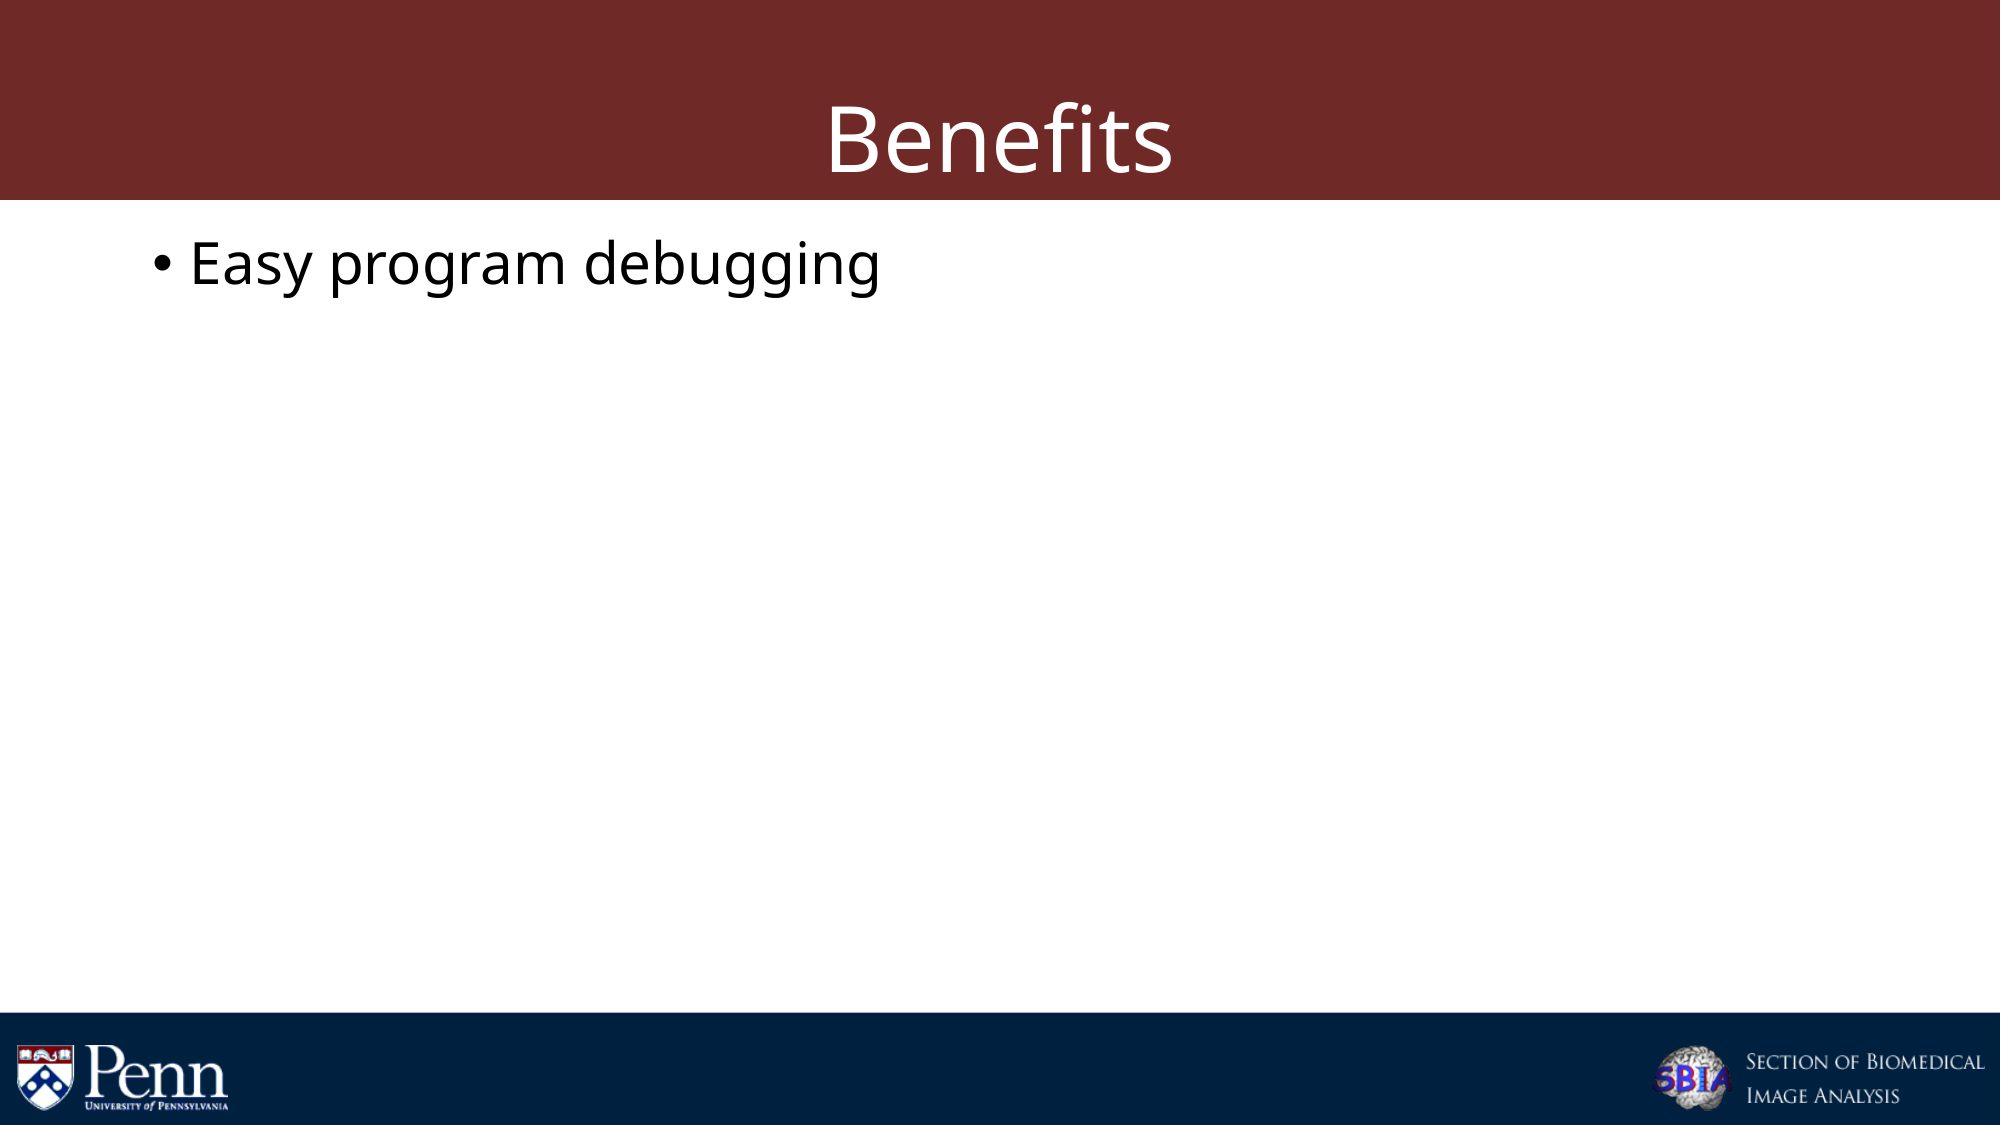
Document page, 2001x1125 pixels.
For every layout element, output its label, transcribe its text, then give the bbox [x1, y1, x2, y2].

list Easy program debugging [137, 226, 1863, 988]
picture [17, 1045, 228, 1111]
title Benefits [137, 0, 1863, 200]
picture [1652, 1044, 1985, 1112]
